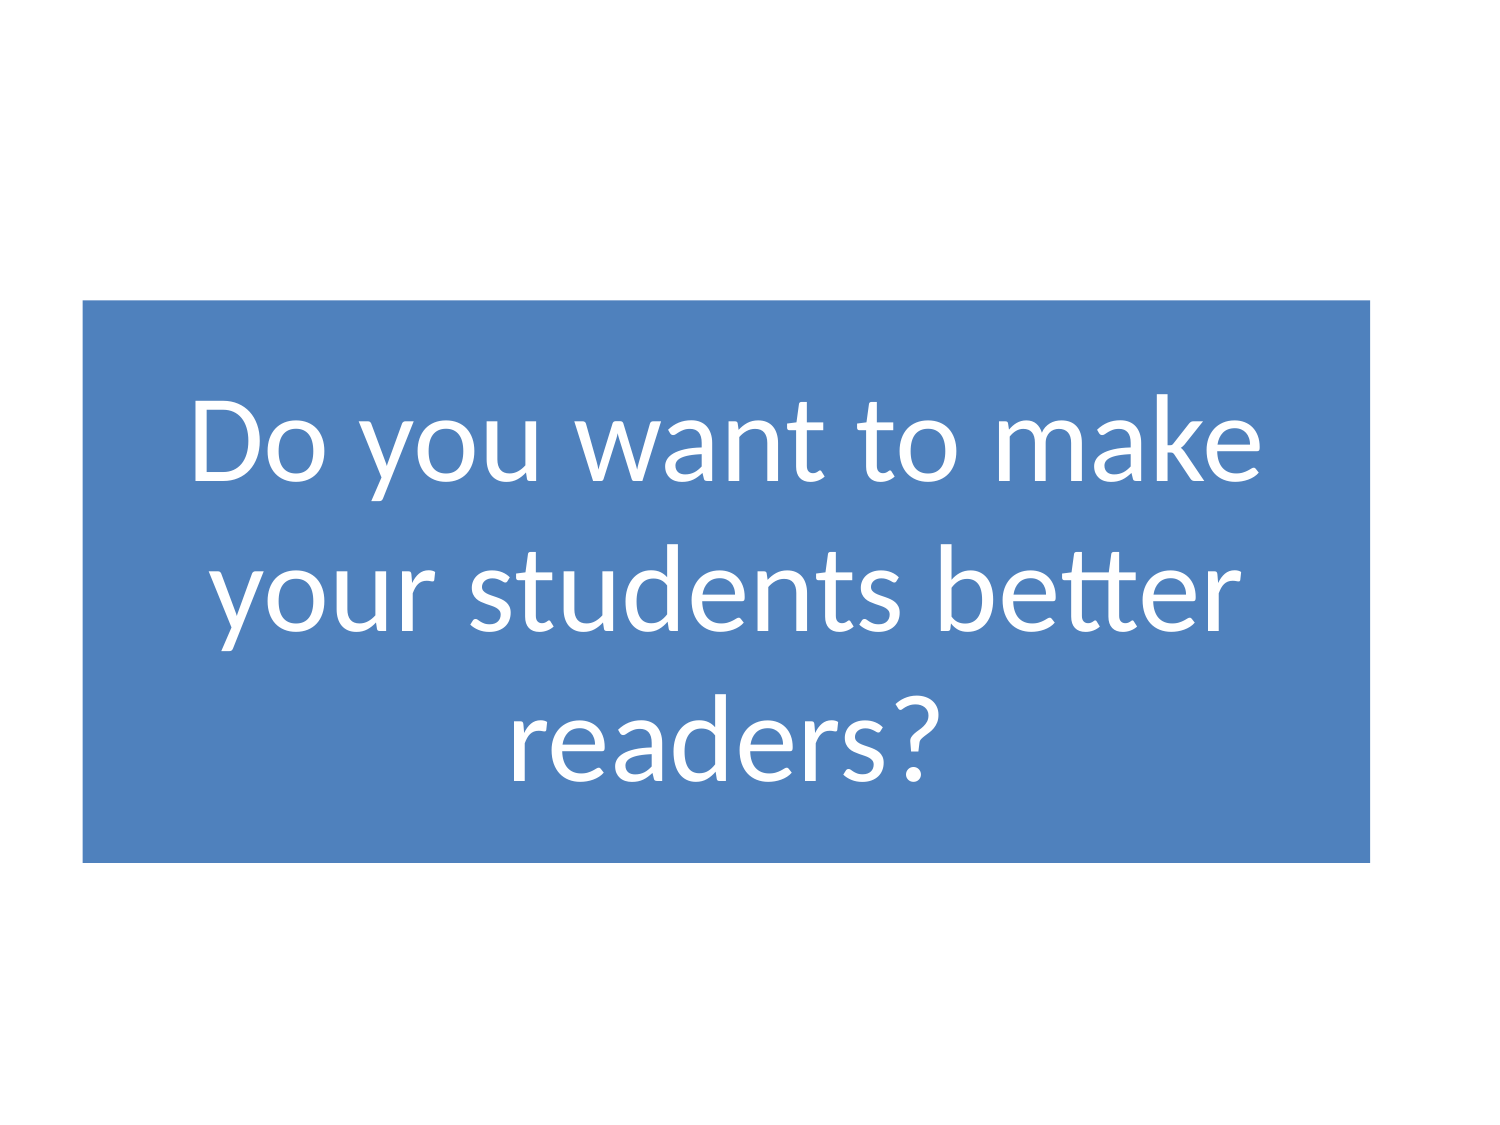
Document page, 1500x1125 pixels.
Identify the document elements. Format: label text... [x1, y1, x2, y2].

title Do you want to make your students better readers? [82, 300, 1371, 863]
